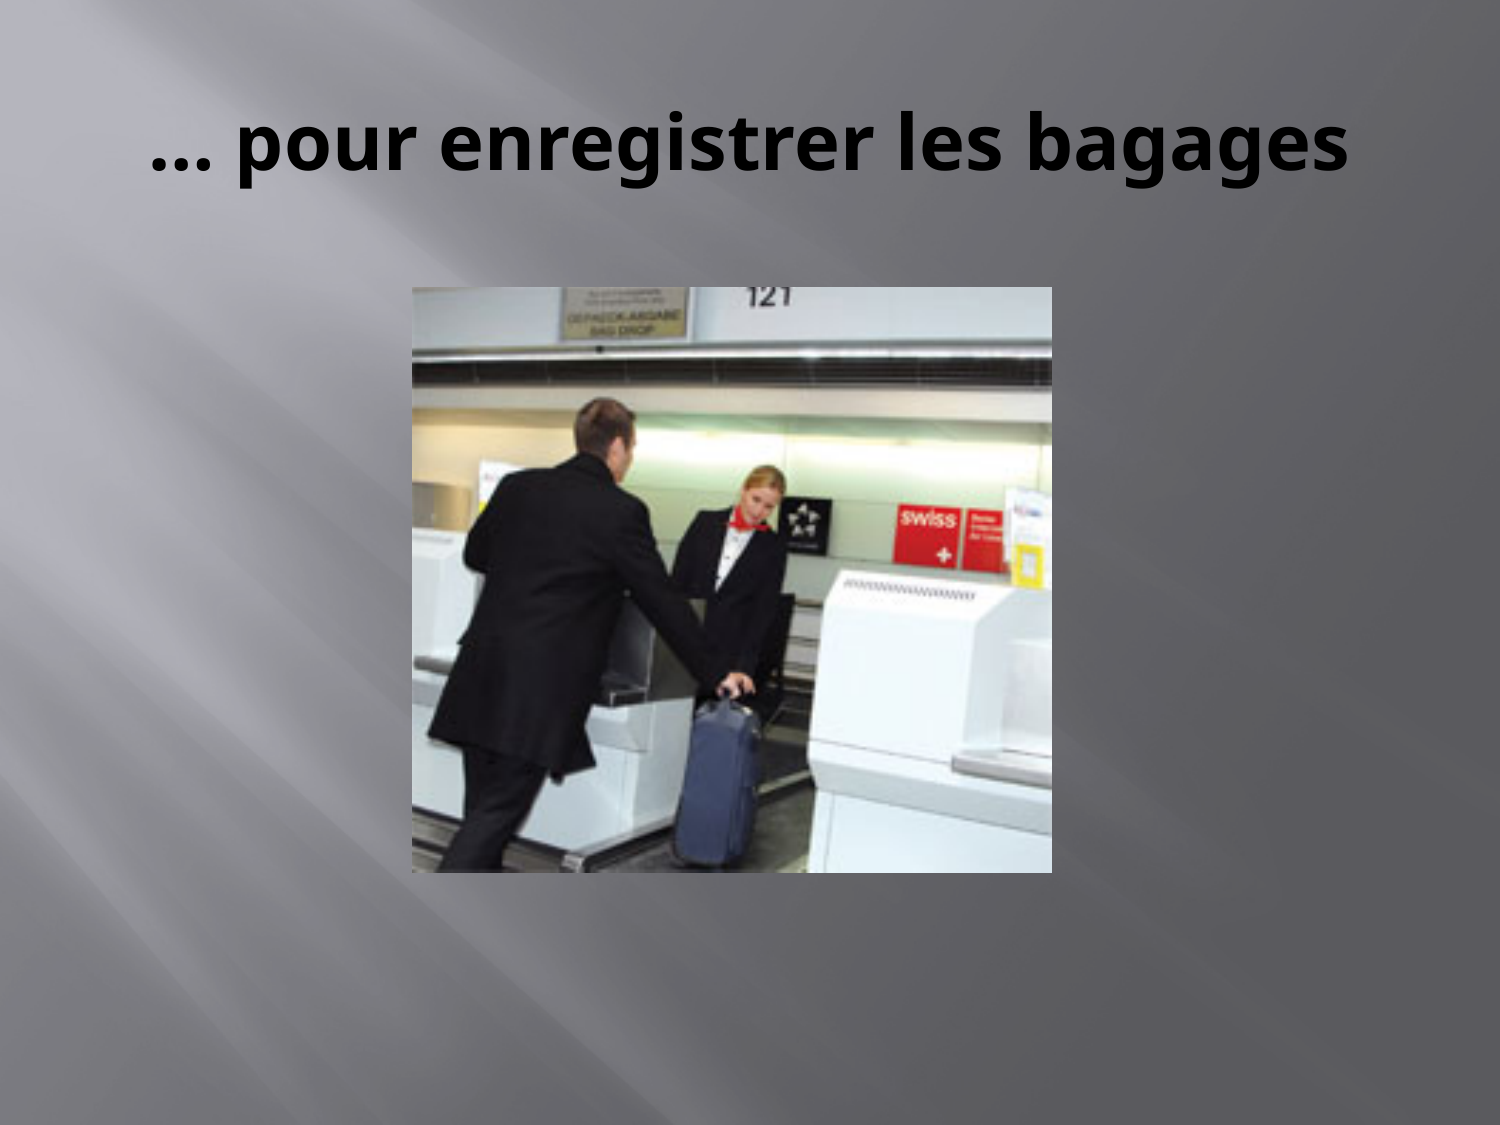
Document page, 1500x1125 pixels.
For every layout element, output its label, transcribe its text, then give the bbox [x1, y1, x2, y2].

title … pour enregistrer les bagages [75, 45, 1425, 233]
picture [412, 287, 1052, 873]
